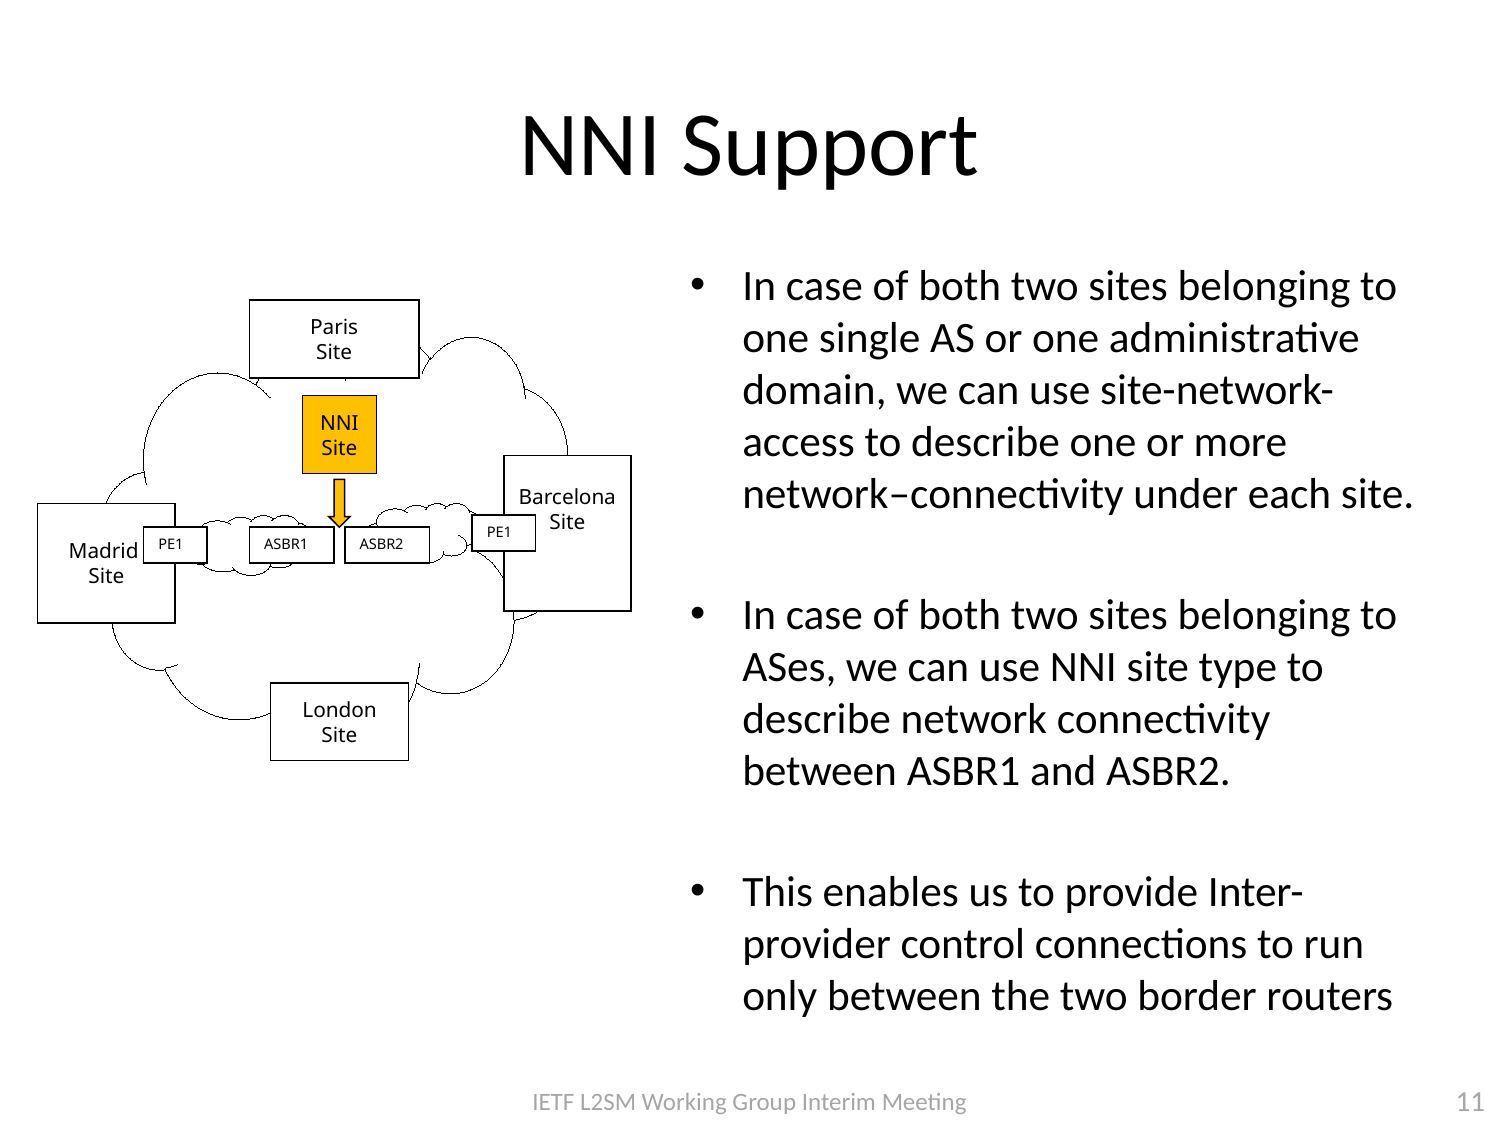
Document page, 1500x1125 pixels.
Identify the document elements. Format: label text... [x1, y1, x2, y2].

list In case of both two sites belonging to one single AS or one administrative domain, we can use site-network-access to describe one or more network–connectivity under each site. In case of both two sites belonging to ASes, we can use NNI site type to describe network connectivity between ASBR1 and ASBR2. This enables us to provide Inter-provider control connections to run only between the two border routers [675, 249, 1450, 1050]
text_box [37, 299, 632, 761]
title NNI Support [75, 45, 1425, 233]
